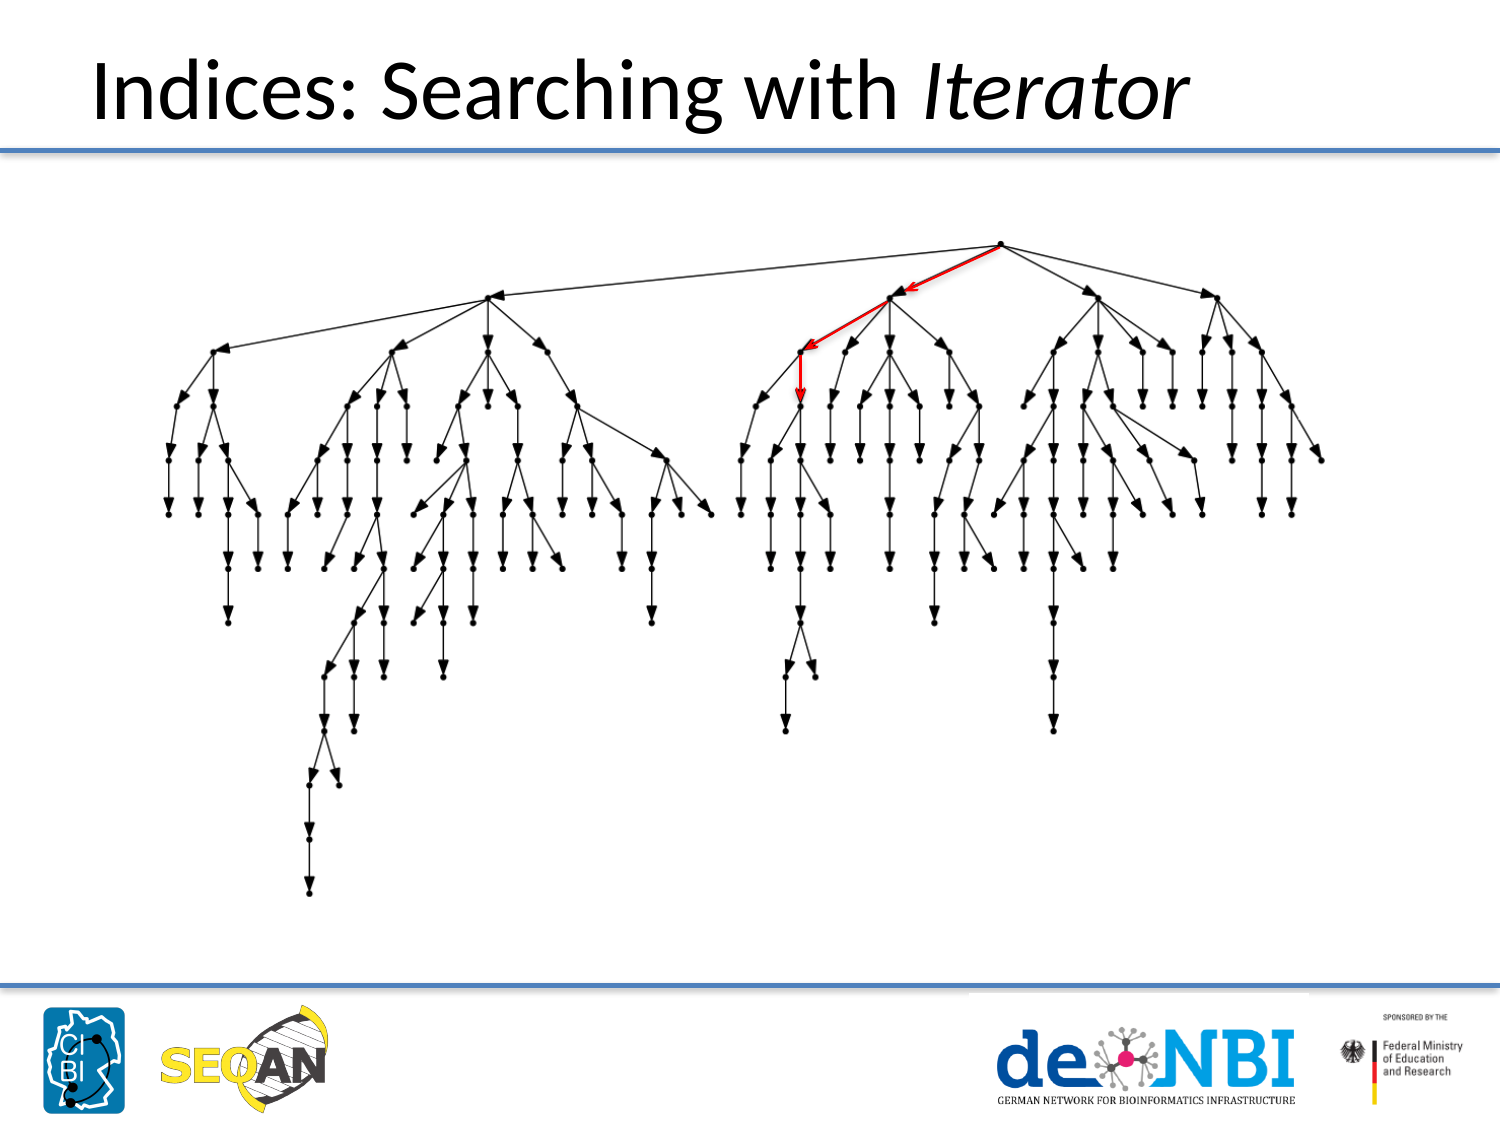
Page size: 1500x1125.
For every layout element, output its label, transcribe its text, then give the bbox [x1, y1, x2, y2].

title Indices: Searching with Iterator [75, 25, 1425, 145]
picture [141, 1002, 332, 1121]
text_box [804, 301, 888, 350]
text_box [903, 246, 1001, 292]
picture [162, 239, 1339, 914]
picture [969, 993, 1309, 1122]
picture [48, 1010, 120, 1109]
